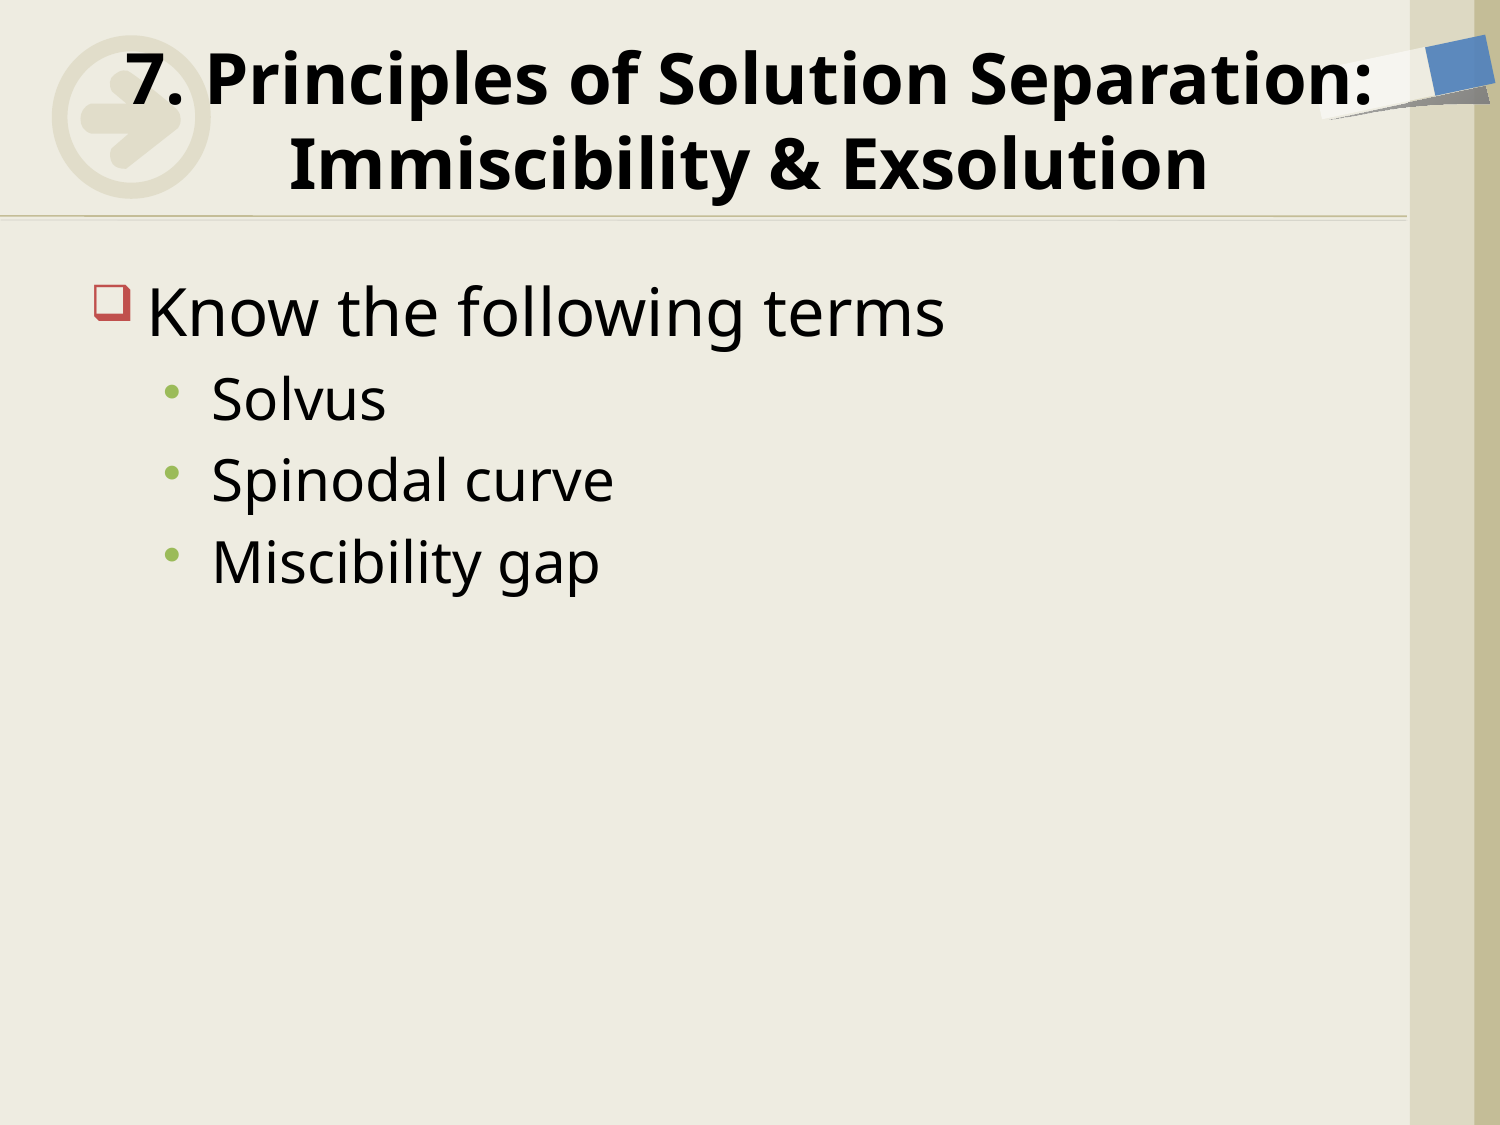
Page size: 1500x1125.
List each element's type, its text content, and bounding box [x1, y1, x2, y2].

title 7. Principles of Solution Separation: Immiscibility & Exsolution [75, 24, 1425, 213]
list Know the following terms Solvus Spinodal curve Miscibility gap [75, 262, 1406, 1005]
